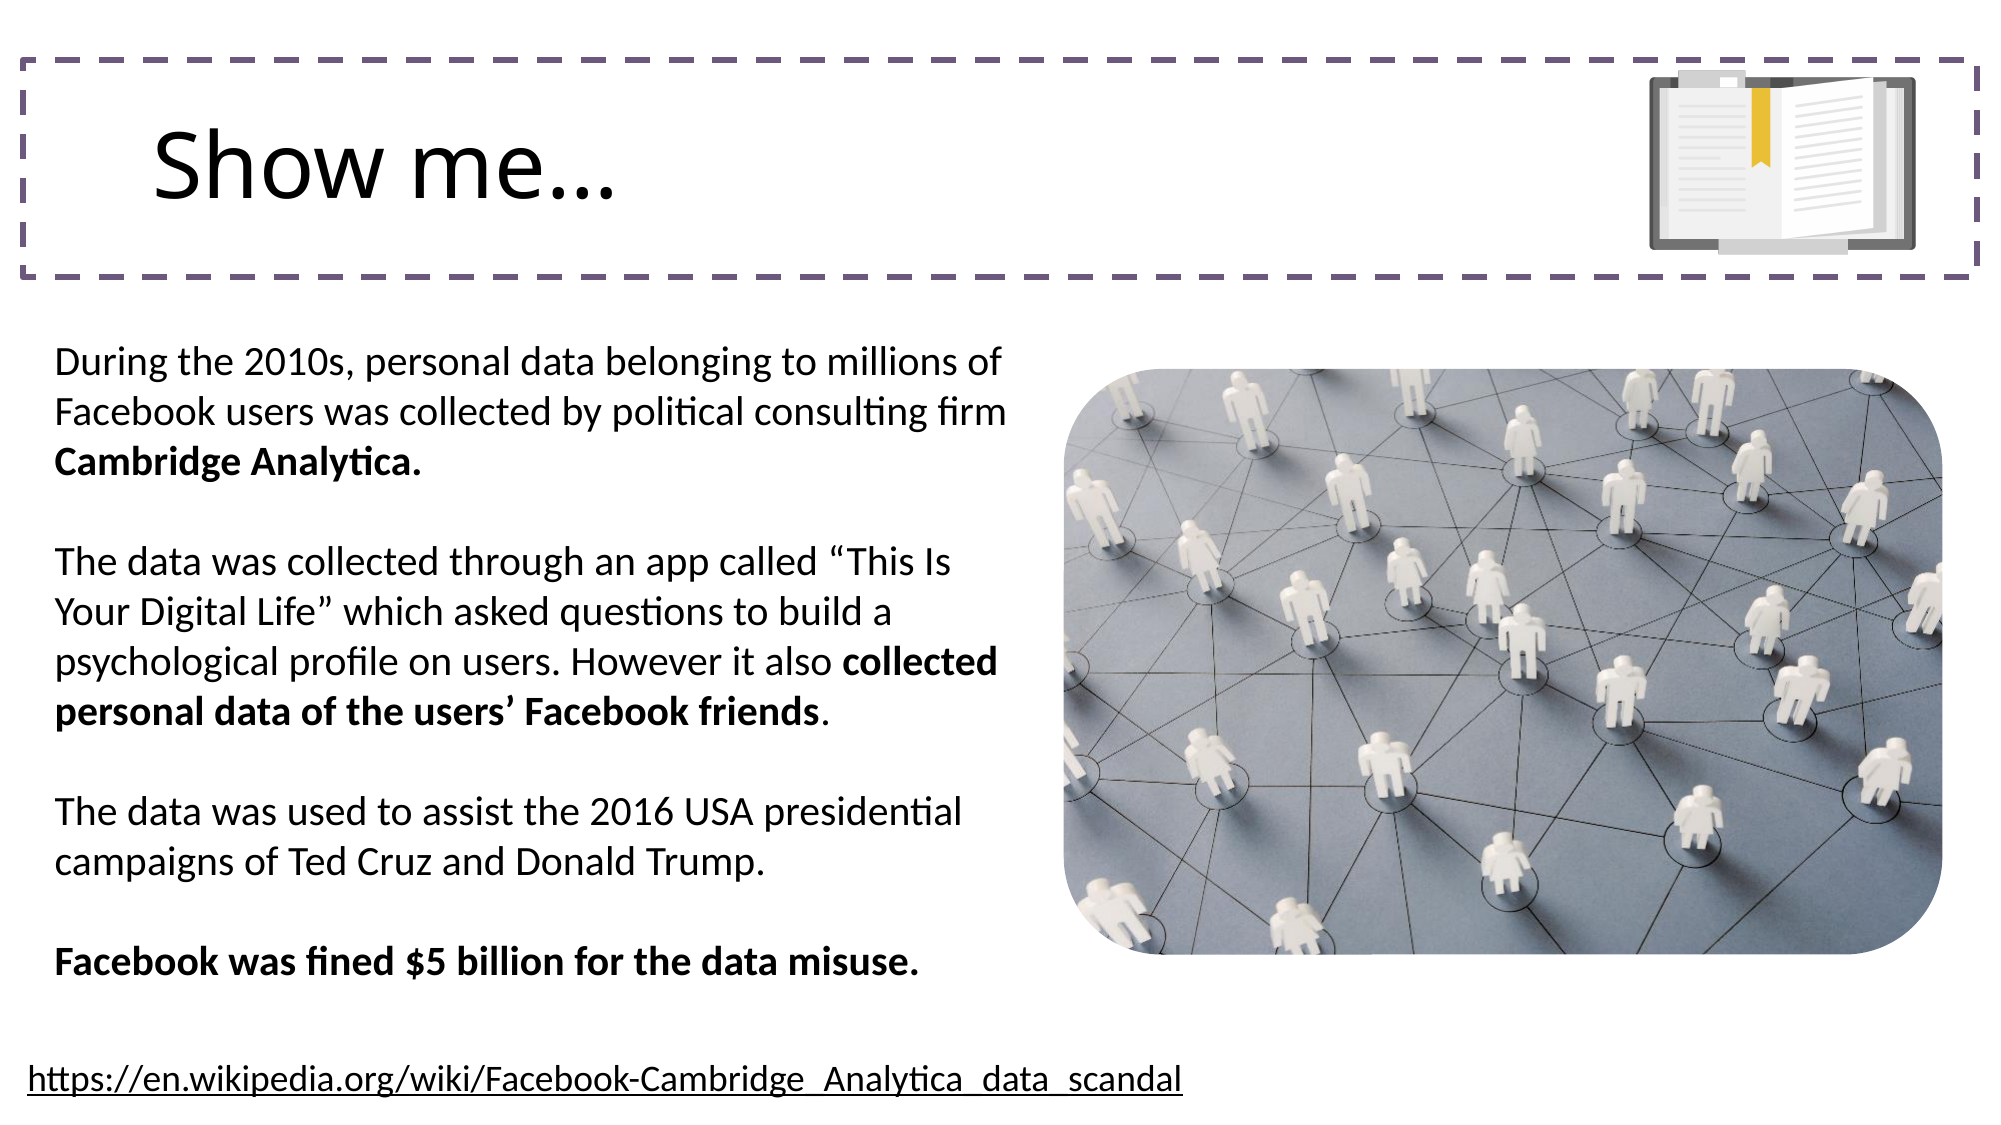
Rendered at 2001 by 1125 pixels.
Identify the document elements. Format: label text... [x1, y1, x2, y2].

title Show me… [137, 59, 1863, 278]
picture [1649, 0, 1955, 341]
text_box https://en.wikipedia.org/wiki/Facebook-Cambridge_Analytica_data_scandal [12, 1046, 1415, 1106]
text_box During the 2010s, personal data belonging to millions of Facebook users was collected by political consulting firm Cambridge Analytica. The data was collected through an app called “This Is Your Digital Life” which asked questions to build a psychological profile on users. However it also collected personal data of the users’ Facebook friends. The data was used to assist the 2016 USA presidential campaigns of Ted Cruz and Donald Trump. Facebook was fined $5 billion for the data misuse. [39, 326, 1026, 992]
picture [1063, 368, 1943, 955]
